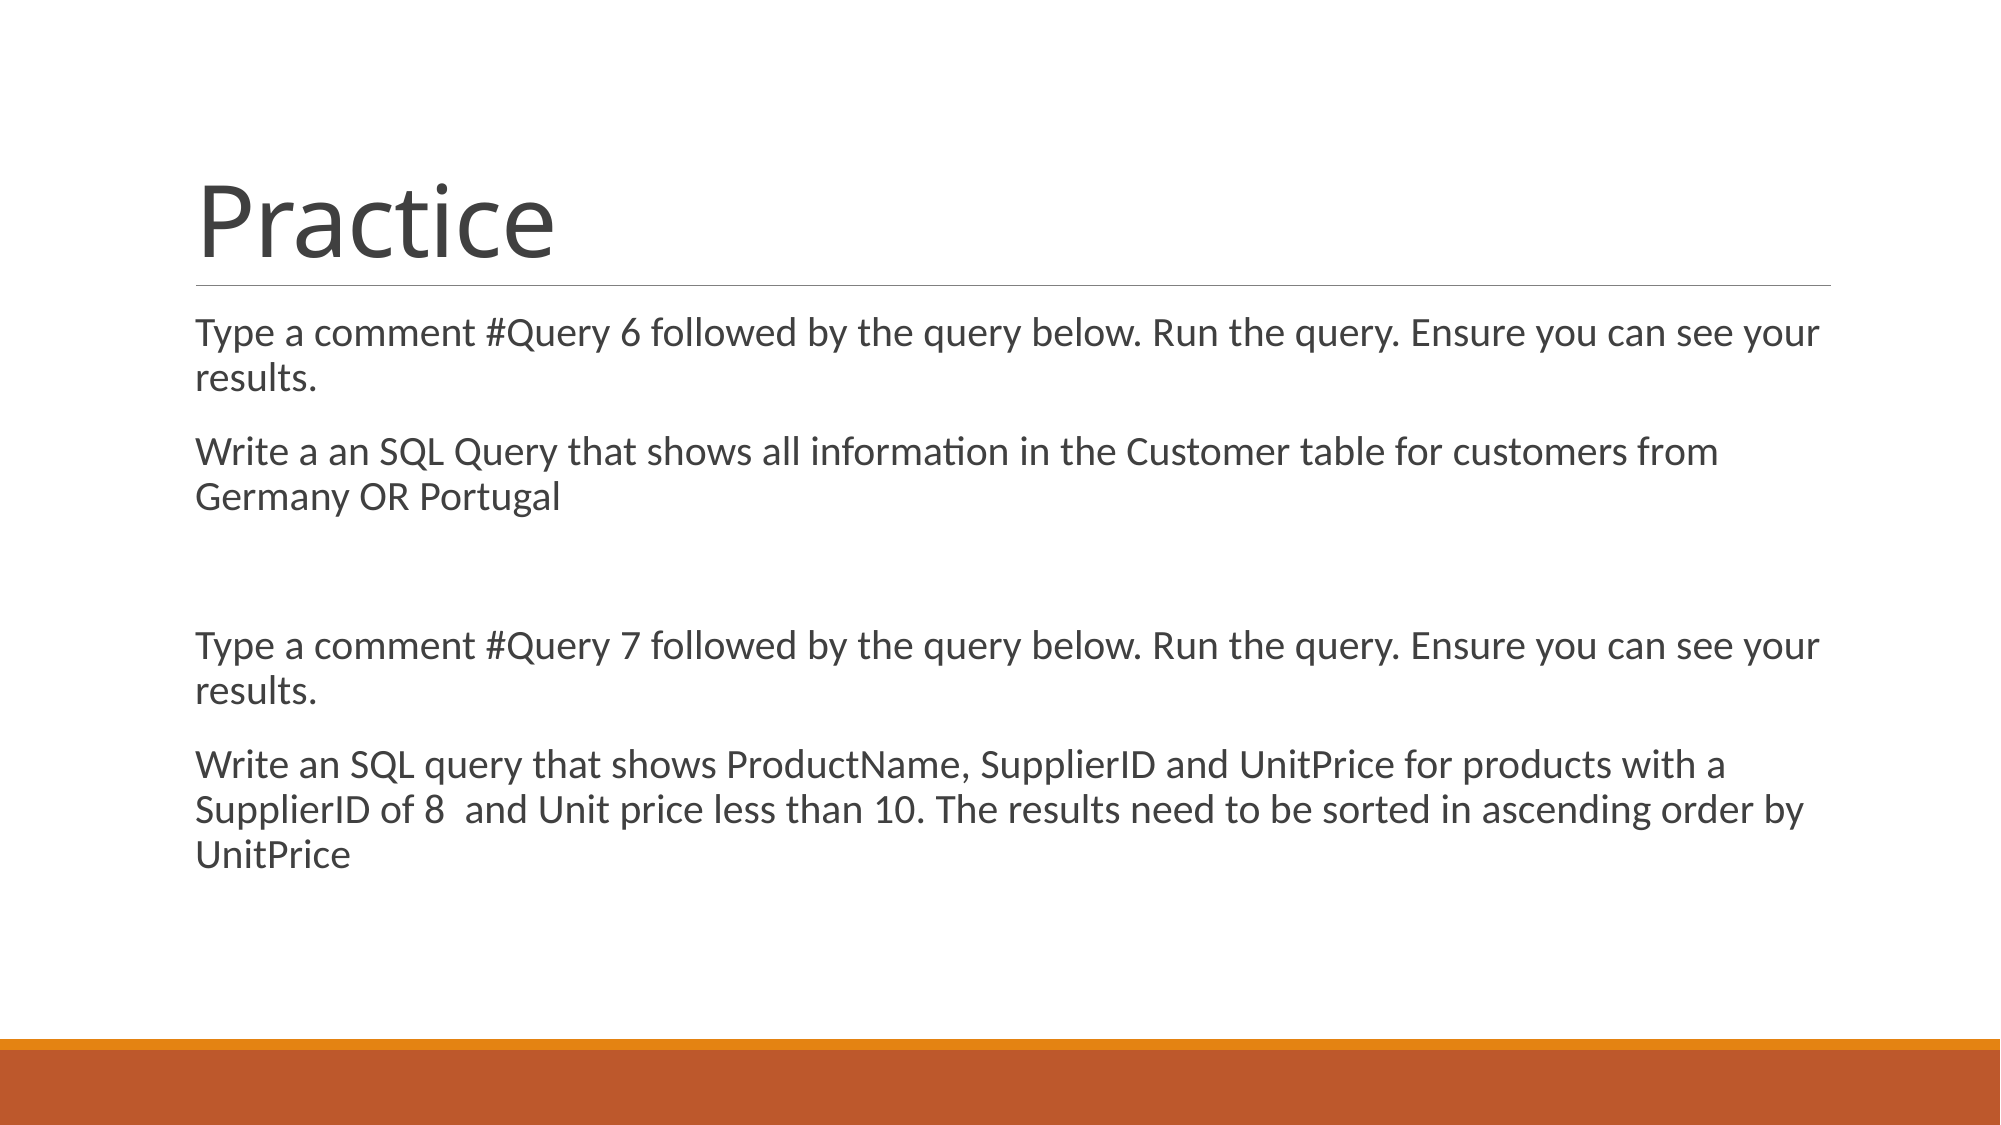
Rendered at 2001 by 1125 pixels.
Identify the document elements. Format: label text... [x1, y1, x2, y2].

list Type a comment #Query 6 followed by the query below. Run the query. Ensure you can see your results. Write a an SQL Query that shows all information in the Customer table for customers from Germany OR Portugal Type a comment #Query 7 followed by the query below. Run the query. Ensure you can see your results. Write an SQL query that shows ProductName, SupplierID and UnitPrice for products with a SupplierID of 8 and Unit price less than 10. The results need to be sorted in ascending order by UnitPrice [180, 302, 1830, 963]
title Practice [180, 47, 1830, 285]
